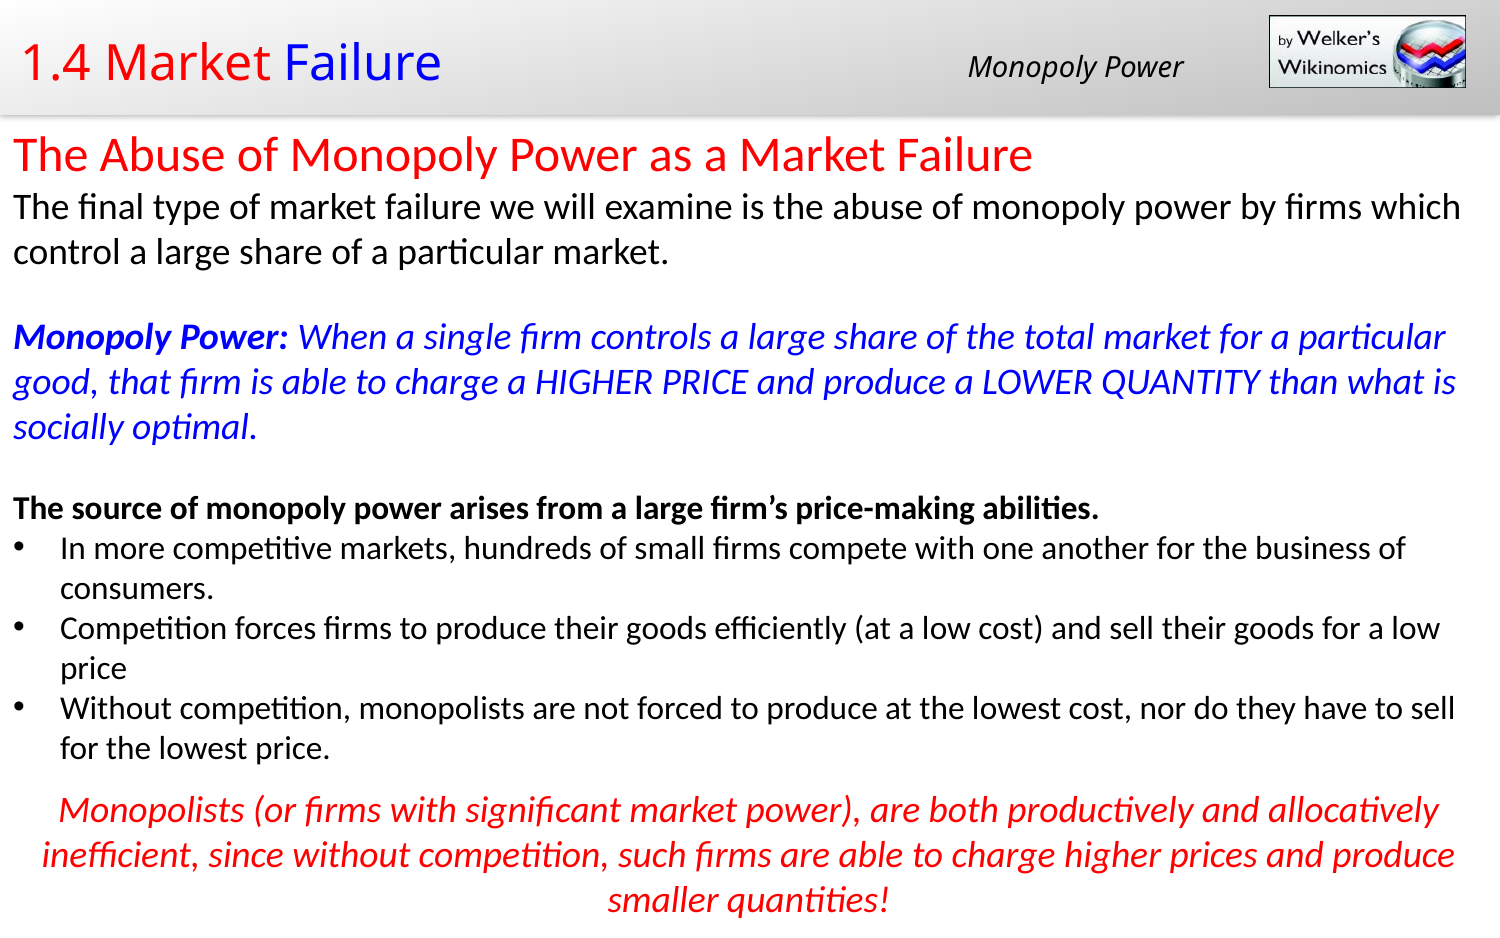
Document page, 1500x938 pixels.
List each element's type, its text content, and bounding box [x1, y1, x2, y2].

text_box Monopolists (or firms with significant market power), are both productively and allocatively inefficient, since without competition, such firms are able to charge higher prices and produce smaller quantities! [0, 777, 1500, 928]
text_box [0, 0, 1500, 115]
text_box The Abuse of Monopoly Power as a Market Failure The final type of market failure we will examine is the abuse of monopoly power by firms which control a large share of a particular market. Monopoly Power: When a single firm controls a large share of the total market for a particular good, that firm is able to charge a HIGHER PRICE and produce a LOWER QUANTITY than what is socially optimal. The source of monopoly power arises from a large firm’s price-making abilities. In more competitive markets, hundreds of small firms compete with one another for the business of consumers. Competition forces firms to produce their goods efficiently (at a low cost) and sell their goods for a low price Without competition, monopolists are not forced to produce at the lowest cost, nor do they have to sell for the lowest price. [0, 123, 1500, 774]
